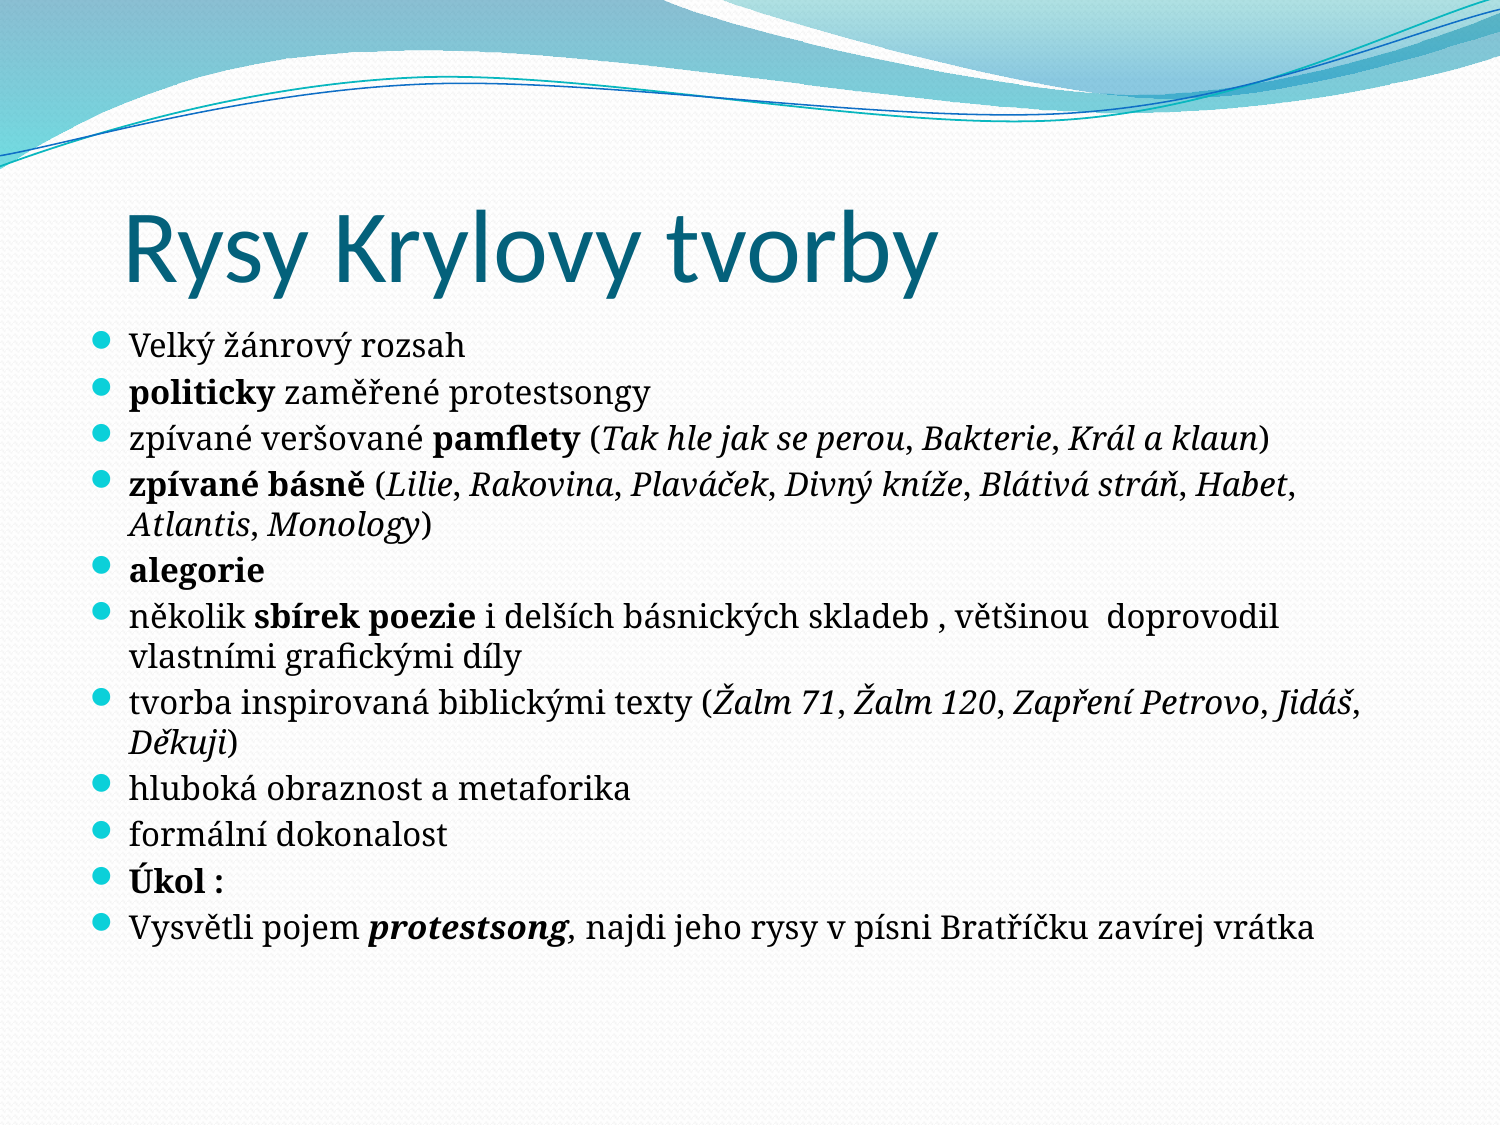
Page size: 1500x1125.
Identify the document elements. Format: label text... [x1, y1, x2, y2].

list Velký žánrový rozsah politicky zaměřené protestsongy zpívané veršované pamflety (Tak hle jak se perou, Bakterie, Král a klaun) zpívané básně (Lilie, Rakovina, Plaváček, Divný kníže, Blátivá stráň, Habet, Atlantis, Monology) alegorie několik sbírek poezie i delších básnických skladeb , většinou doprovodil vlastními grafickými díly tvorba inspirovaná biblickými texty (Žalm 71, Žalm 120, Zapření Petrovo, Jidáš, Děkuji) hluboká obraznost a metaforika formální dokonalost Úkol : Vysvětli pojem protestsong, najdi jeho rysy v písni Bratříčku zavírej vrátka [75, 317, 1425, 1038]
title Rysy Krylovy tvorby [75, 115, 1425, 303]
